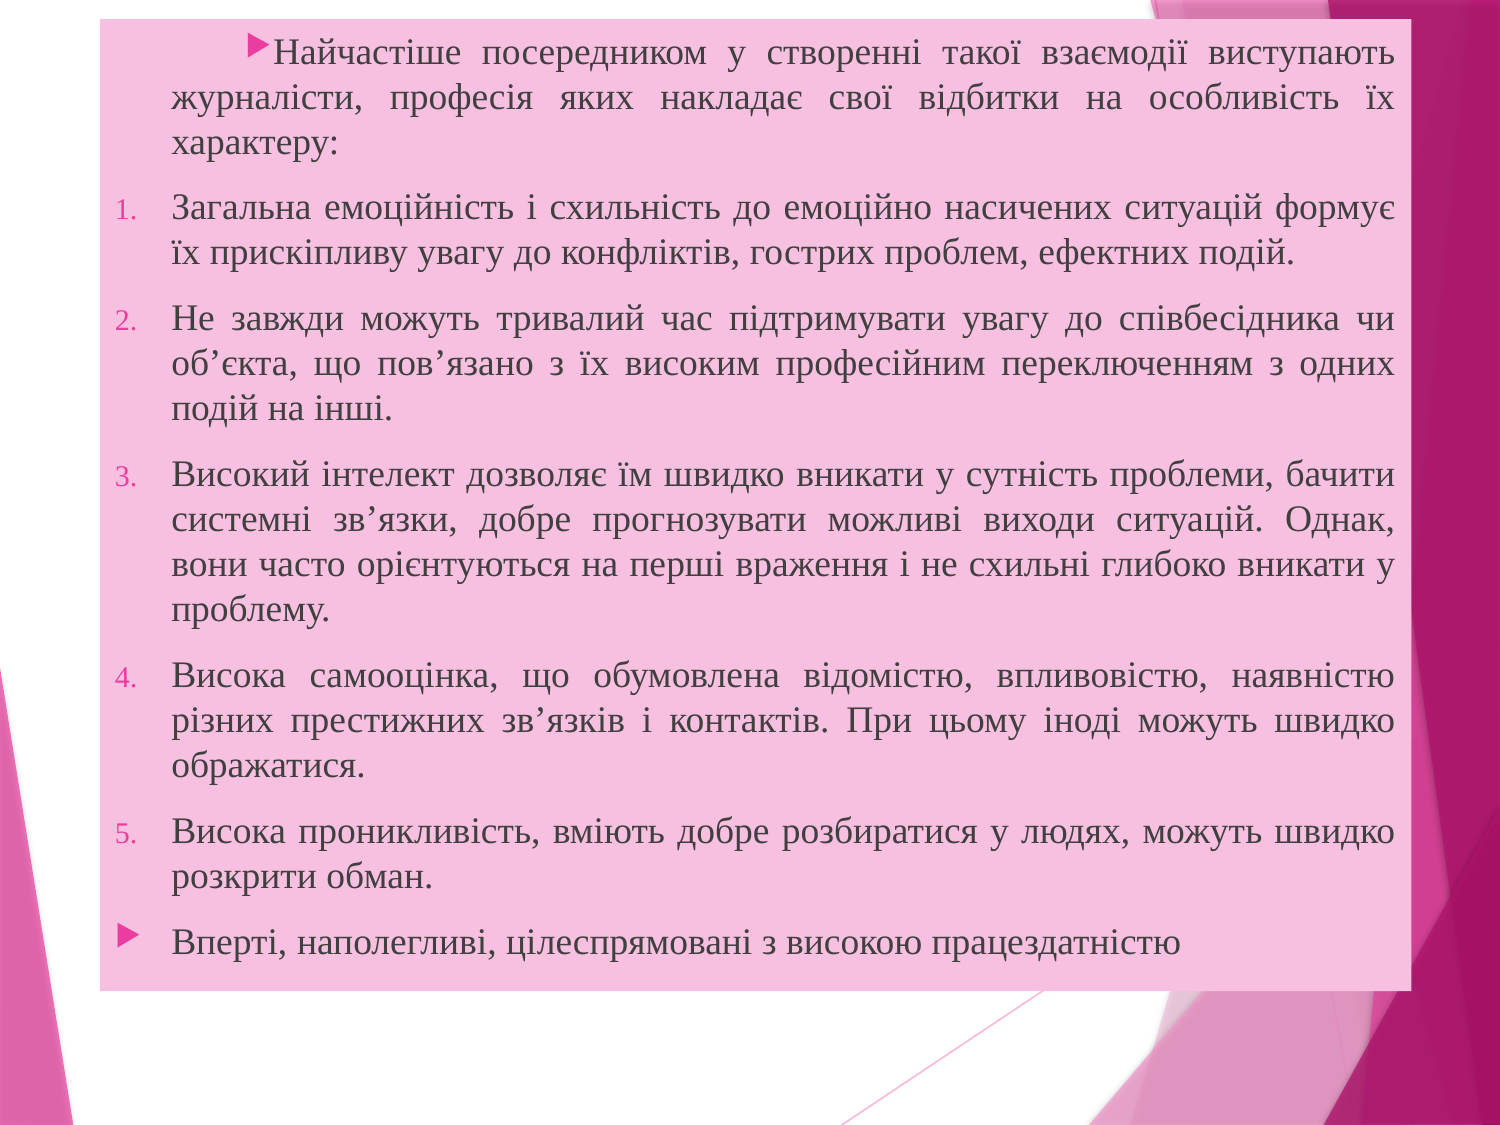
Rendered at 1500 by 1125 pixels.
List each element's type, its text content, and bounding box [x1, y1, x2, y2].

list Найчастіше посередником у створенні такої взаємодії виступають журналісти, професія яких накладає свої відбитки на особливість їх характеру: Загальна емоційність і схильність до емоційно насичених ситуацій формує їх прискіпливу увагу до конфліктів, гострих проблем, ефектних подій. Не завжди можуть тривалий час підтримувати увагу до співбесідника чи об’єкта, що пов’язано з їх високим професійним переключенням з одних подій на інші. Високий інтелект дозволяє їм швидко вникати у сутність проблеми, бачити системні зв’язки, добре прогнозувати можливі виходи ситуацій. Однак, вони часто орієнтуються на перші враження і не схильні глибоко вникати у проблему. Висока самооцінка, що обумовлена відомістю, впливовістю, наявністю різних престижних зв’язків і контактів. При цьому іноді можуть швидко ображатися. Висока проникливість, вміють добре розбиратися у людях, можуть швидко розкрити обман. Вперті, наполегливі, цілеспрямовані з високою працездатністю [99, 19, 1412, 992]
